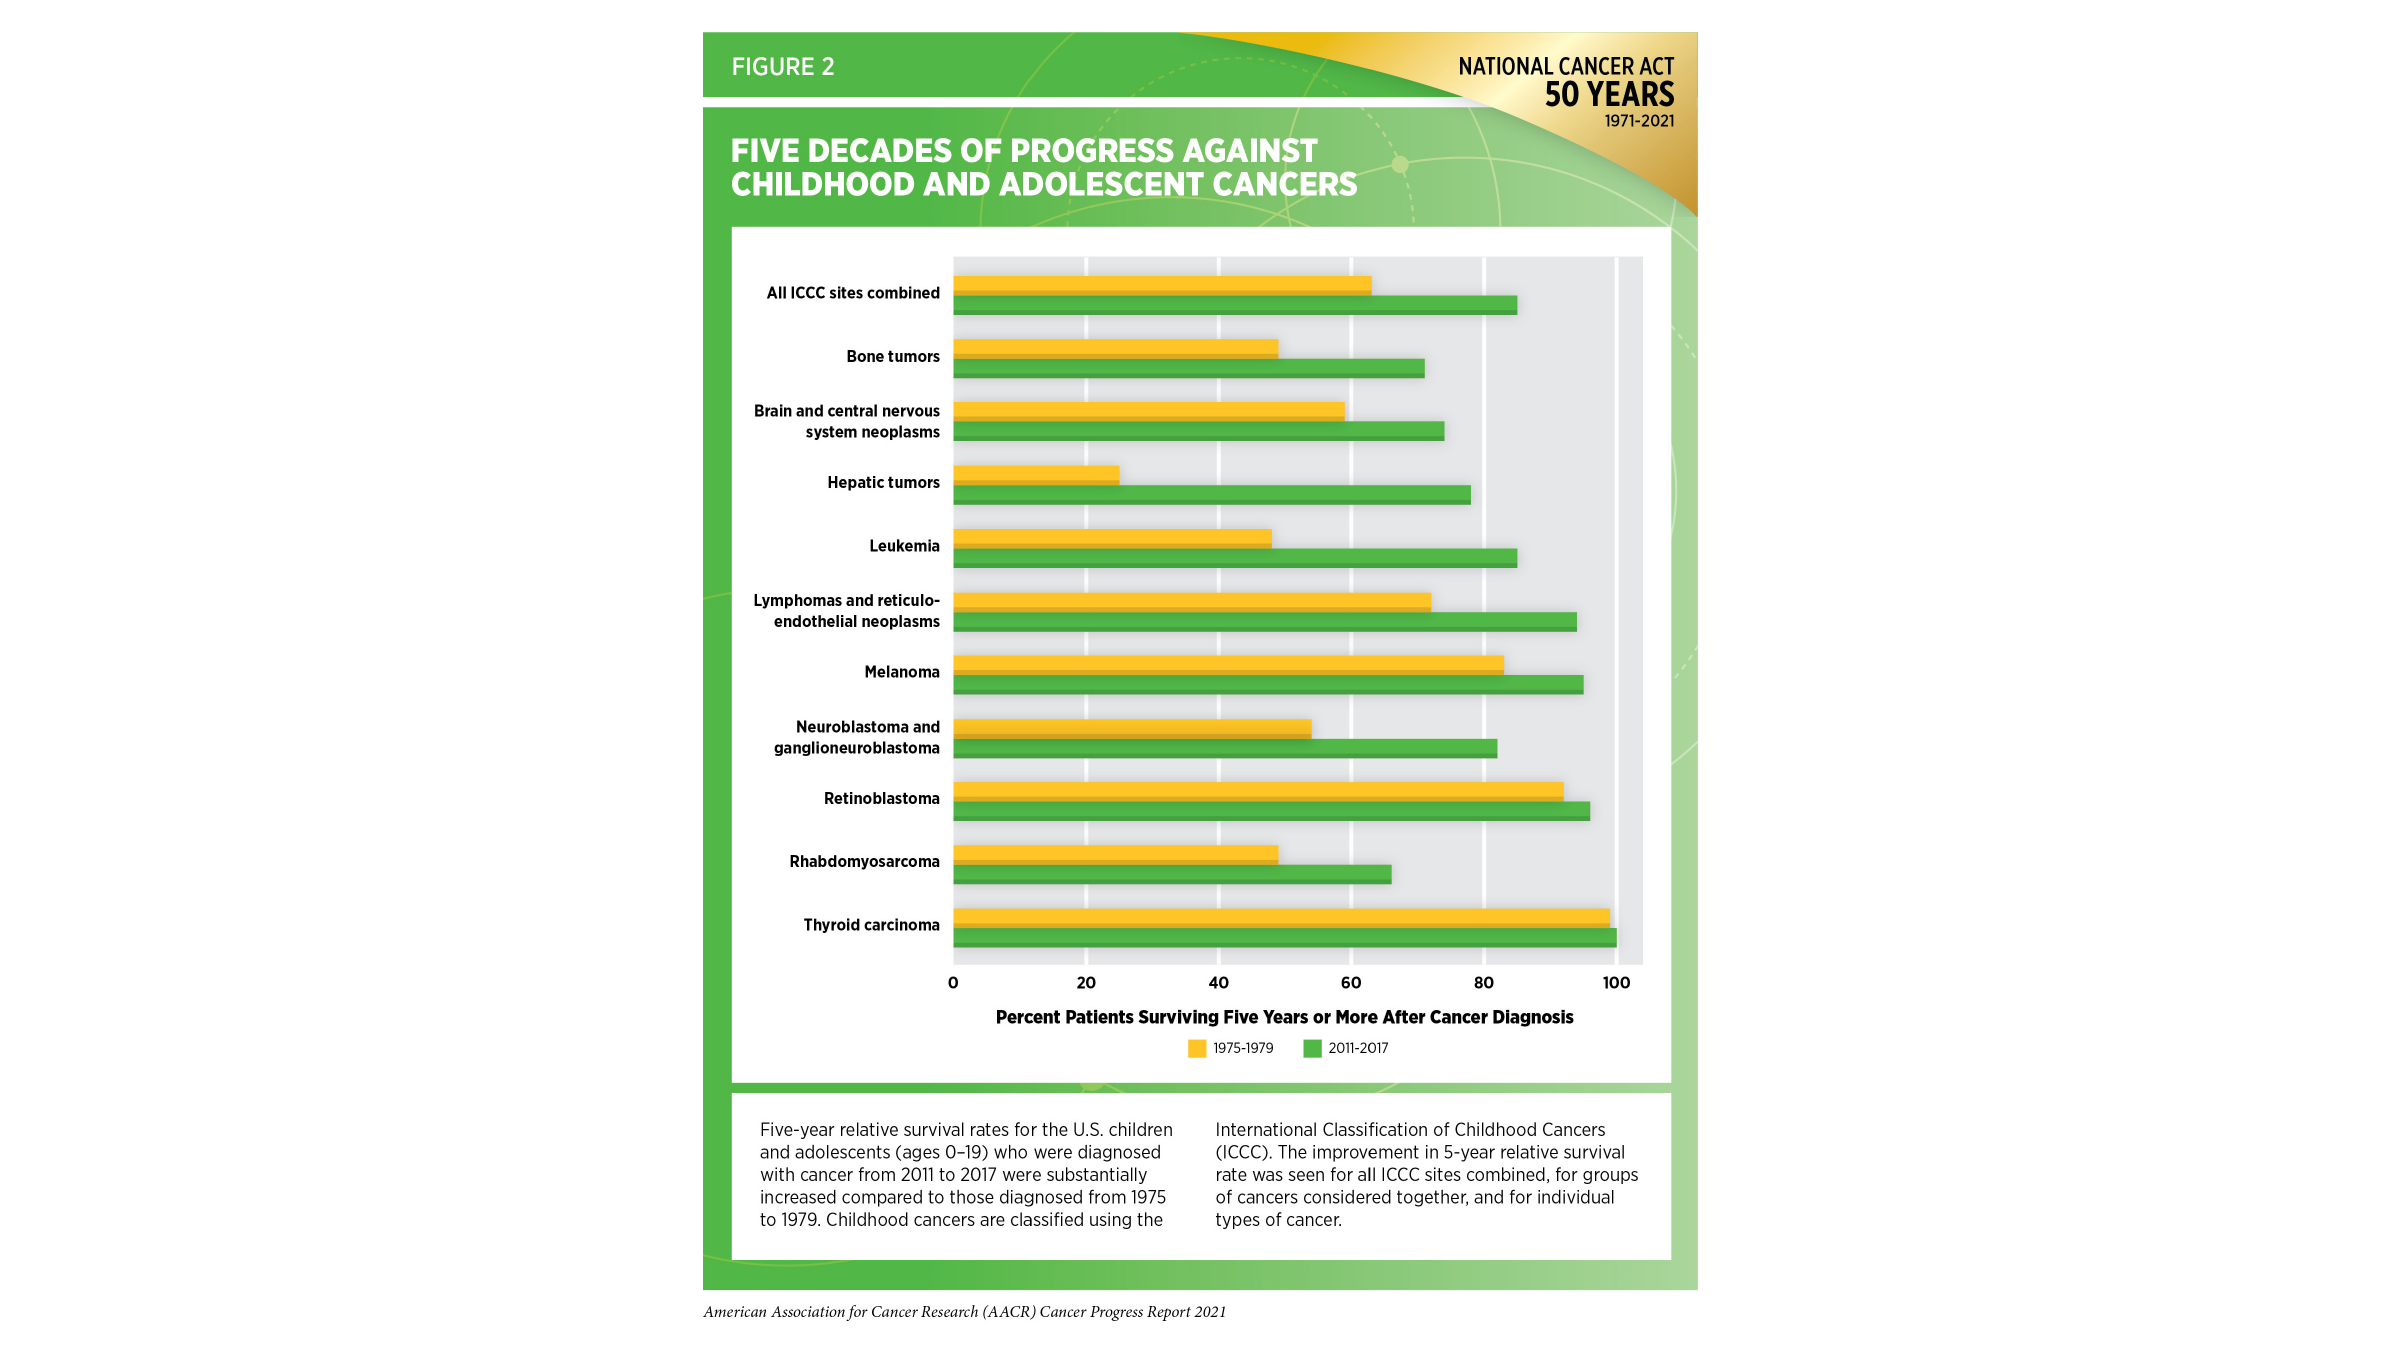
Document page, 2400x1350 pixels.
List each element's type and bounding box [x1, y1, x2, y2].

picture [693, 22, 1707, 1328]
